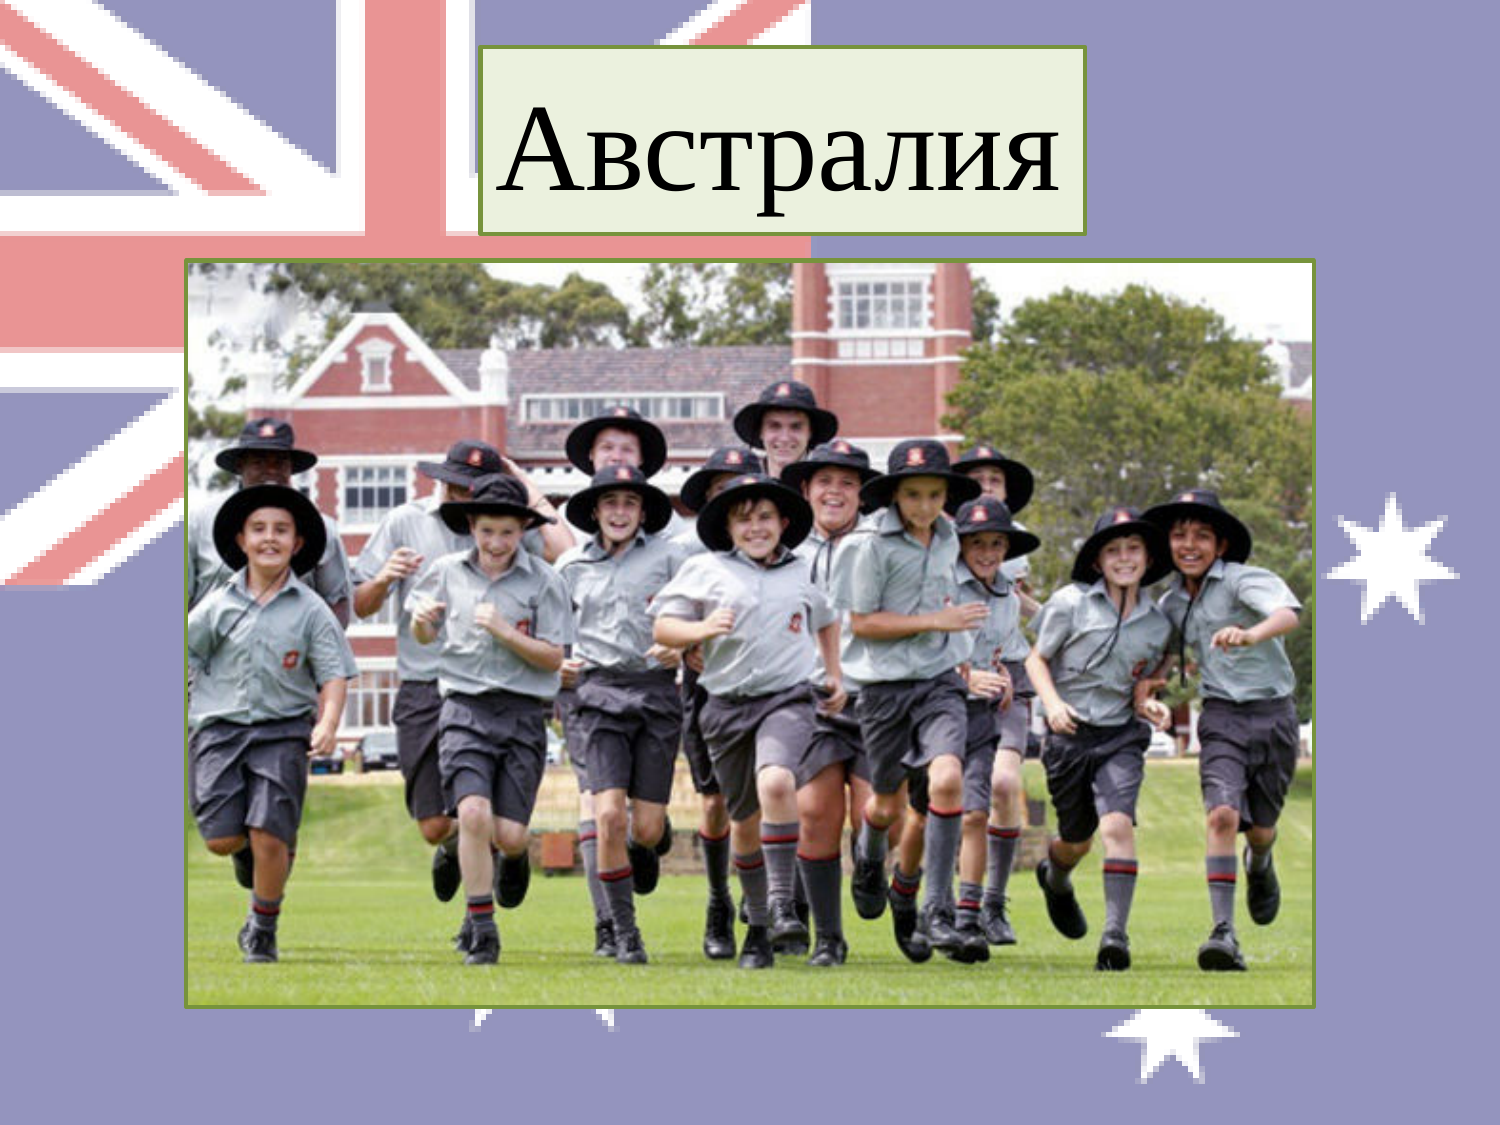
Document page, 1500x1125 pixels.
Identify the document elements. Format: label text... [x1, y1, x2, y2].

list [188, 262, 1312, 1006]
title Австралия [480, 46, 1086, 235]
